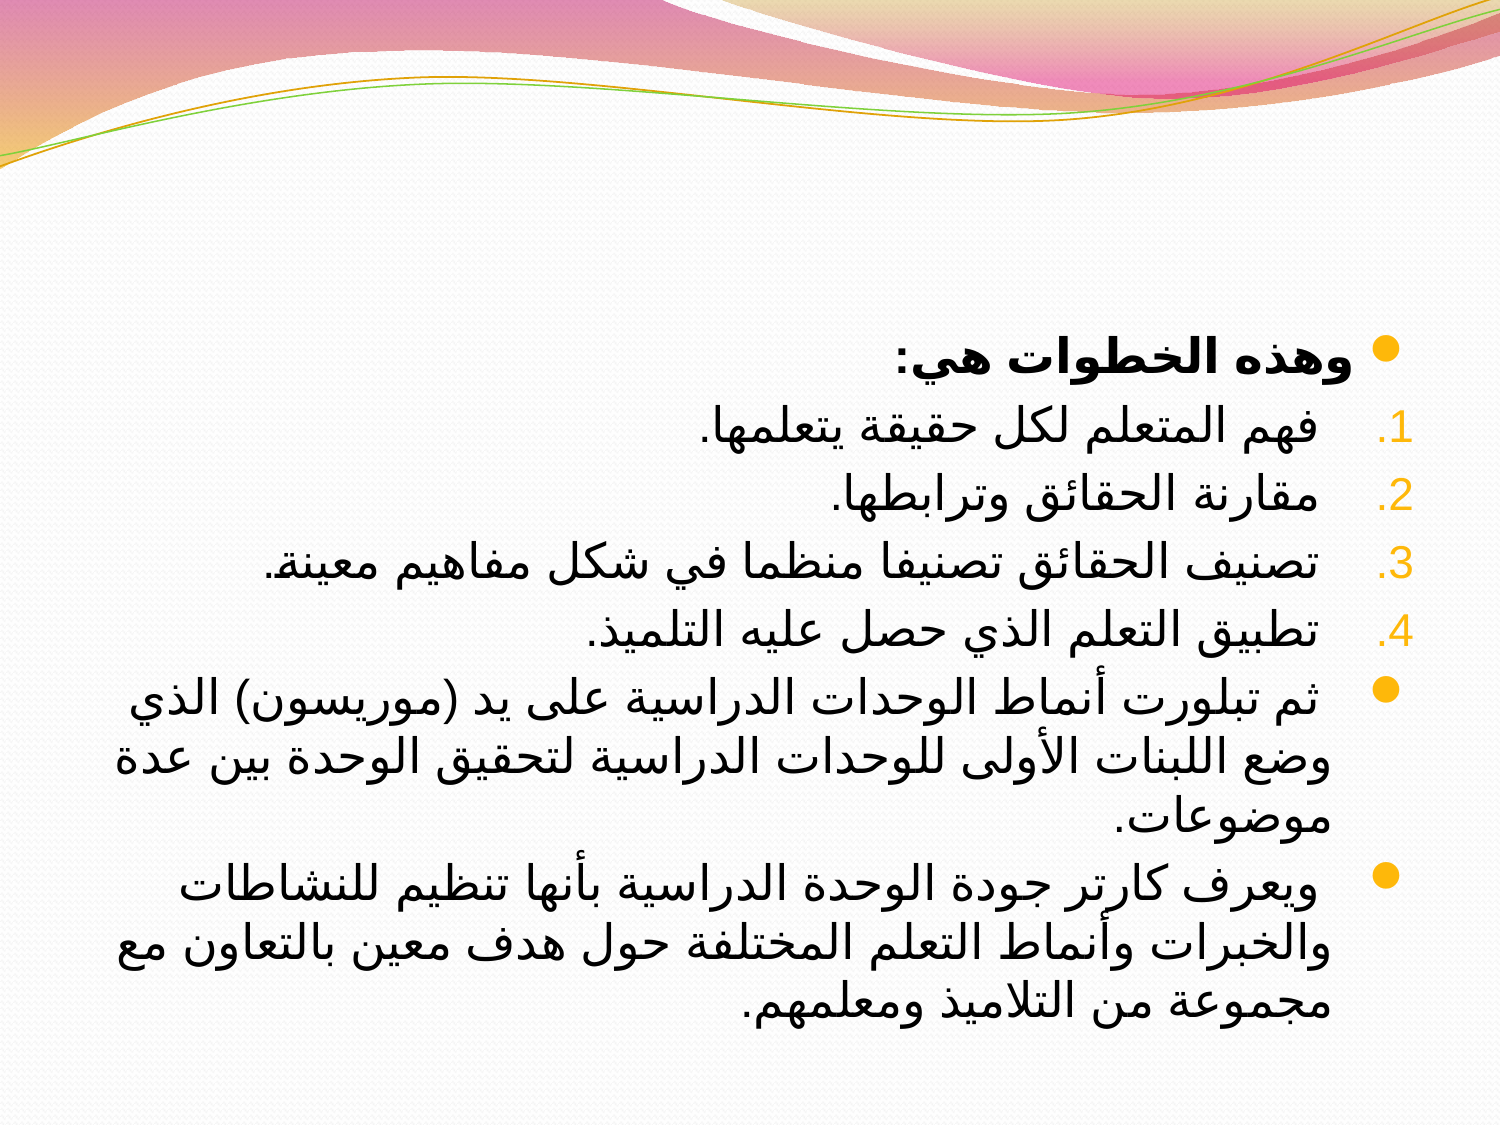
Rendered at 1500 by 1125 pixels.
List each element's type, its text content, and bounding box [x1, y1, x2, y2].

list وهذه الخطوات هي: فهم المتعلم لكل حقيقة يتعلمها. مقارنة الحقائق وترابطها. تصنيف الحقائق تصنيفا منظما في شكل مفاهيم معينة. تطبيق التعلم الذي حصل عليه التلميذ. ثم تبلورت أنماط الوحدات الدراسية على يد (موريسون) الذي وضع اللبنات الأولى للوحدات الدراسية لتحقيق الوحدة بين عدة موضوعات. ويعرف كارتر جودة الوحدة الدراسية بأنها تنظيم للنشاطات والخبرات وأنماط التعلم المختلفة حول هدف معين بالتعاون مع مجموعة من التلاميذ ومعلمهم. [74, 317, 1426, 1038]
